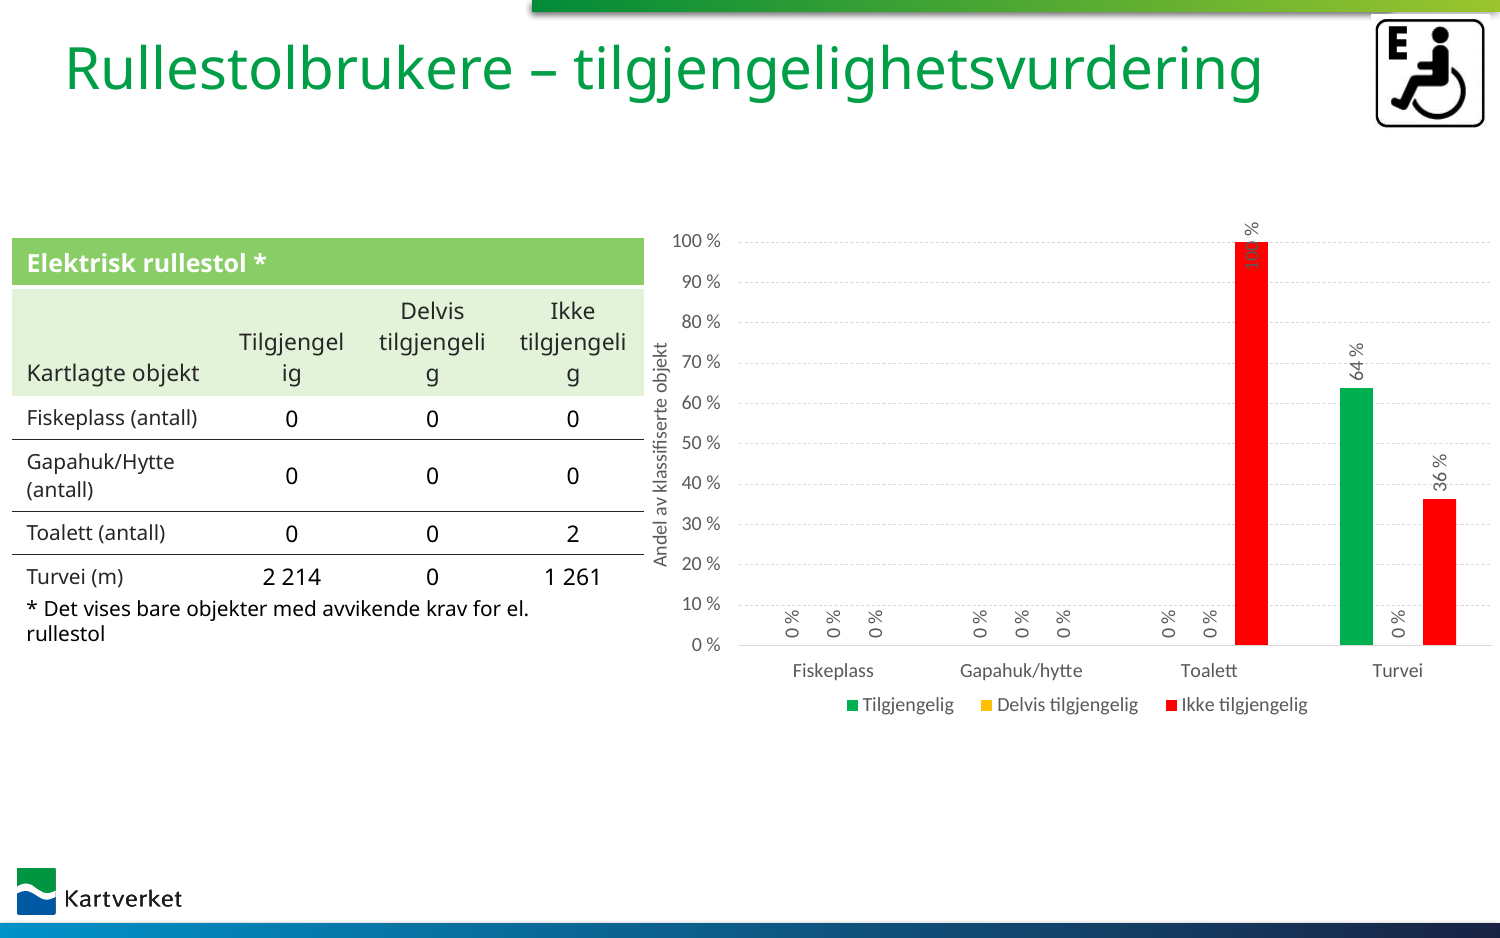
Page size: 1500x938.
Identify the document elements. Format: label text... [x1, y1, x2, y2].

table_cell 0 [222, 440, 362, 511]
table_cell 0 [503, 396, 638, 439]
table_cell Delvis tilgjengelig [362, 289, 503, 396]
table_cell Tilgjengelig [222, 289, 362, 396]
table_cell Gapahuk/Hytte (antall) [12, 440, 222, 511]
table_cell Kartlagte objekt [12, 289, 222, 396]
table_cell Ikke tilgjengelig [503, 289, 638, 396]
table_cell 0 [362, 555, 503, 588]
table_cell 0 [362, 396, 503, 439]
table_cell Turvei (m) [12, 555, 222, 588]
table_cell 0 [503, 440, 638, 511]
table_cell 0 [222, 396, 362, 439]
table_cell 0 [362, 440, 503, 511]
table_cell Toalett (antall) [12, 512, 222, 554]
table_cell Fiskeplass (antall) [12, 396, 222, 439]
text_box Rullestolbrukere – tilgjengelighetsvurdering [49, 12, 1372, 109]
table_cell 2 214 [222, 555, 362, 588]
table_cell 1 261 [503, 555, 638, 598]
table_cell 0 [362, 512, 503, 554]
table_cell 2 [503, 512, 638, 554]
text_box * Det vises bare objekter med avvikende krav for el. rullestol [11, 588, 597, 653]
picture [643, 218, 1500, 728]
table_cell 0 [222, 512, 362, 554]
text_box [1371, 13, 1491, 133]
table_header Elektrisk rullestol * [12, 238, 638, 285]
